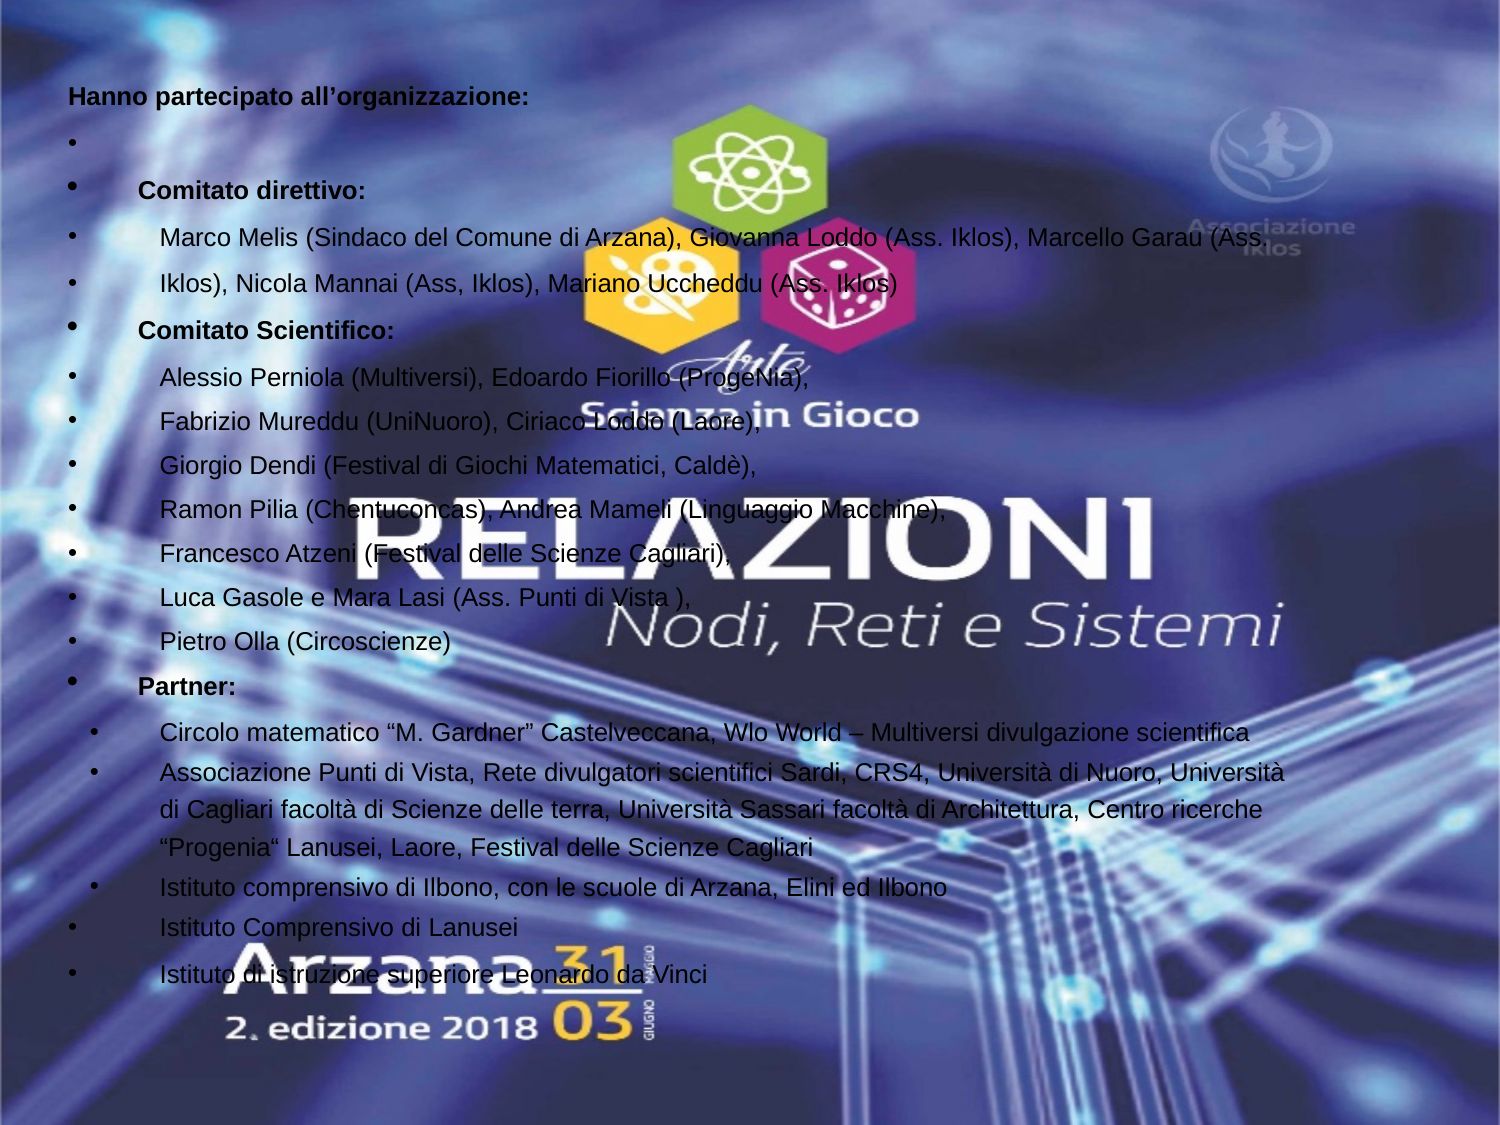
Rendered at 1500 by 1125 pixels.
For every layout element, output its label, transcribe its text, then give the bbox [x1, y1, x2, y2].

picture [0, 0, 1500, 1125]
list Hanno partecipato all’organizzazione: Comitato direttivo: Marco Melis (Sindaco del Comune di Arzana), Giovanna Loddo (Ass. Iklos), Marcello Garau (Ass. Iklos), Nicola Mannai (Ass, Iklos), Mariano Uccheddu (Ass. Iklos) Comitato Scientifico: Alessio Perniola (Multiversi), Edoardo Fiorillo (ProgeNia), Fabrizio Mureddu (UniNuoro), Ciriaco Loddo (Laore), Giorgio Dendi (Festival di Giochi Matematici, Caldè), Ramon Pilia (Chentuconcas), Andrea Mameli (Linguaggio Macchine), Francesco Atzeni (Festival delle Scienze Cagliari), Luca Gasole e Mara Lasi (Ass. Punti di Vista ), Pietro Olla (Circoscienze) Partner: Circolo matematico “M. Gardner” Castelveccana, Wlo World – Multiversi divulgazione scientifica Associazione Punti di Vista, Rete divulgatori scientifici Sardi, CRS4, Università di Nuoro, Università di Cagliari facoltà di Scienze delle terra, Università Sassari facoltà di Architettura, Centro ricerche “Progenia“ Lanusei, Laore, Festival delle Scienze Cagliari Istituto comprensivo di Ilbono, con le scuole di Arzana, Elini ed Ilbono Istituto Comprensivo di Lanusei Istituto di istruzione superiore Leonardo da Vinci [53, 66, 1317, 1047]
